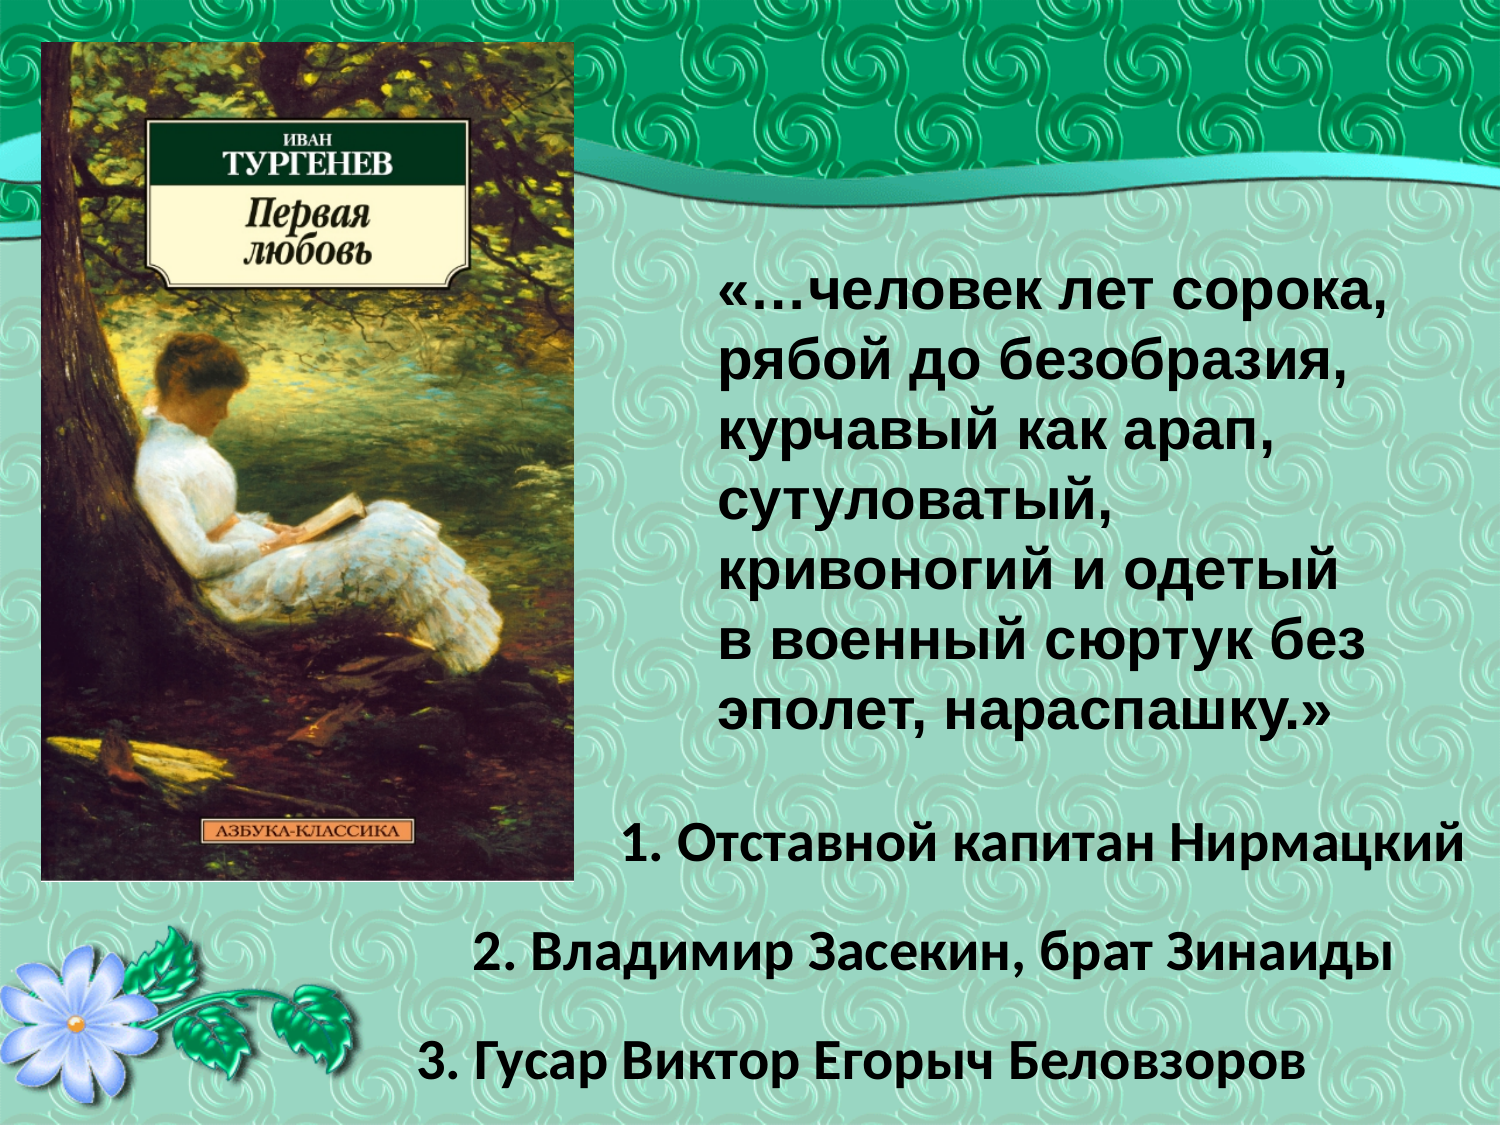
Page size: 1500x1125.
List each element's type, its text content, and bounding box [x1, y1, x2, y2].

text_box 2. Владимир Засекин, брат Зинаиды [458, 904, 1457, 990]
text_box 3. Гусар Виктор Егорыч Беловзоров [401, 1013, 1500, 1099]
picture [0, 0, 1500, 1125]
text_box 1. Отставной капитан Нирмацкий [604, 795, 1495, 881]
text_box «…человек лет сорока, рябой до безобразия, курчавый как арап, сутуловатый, кривоногий и одетый в военный сюртук без эполет, нараспашку.» [702, 243, 1453, 749]
